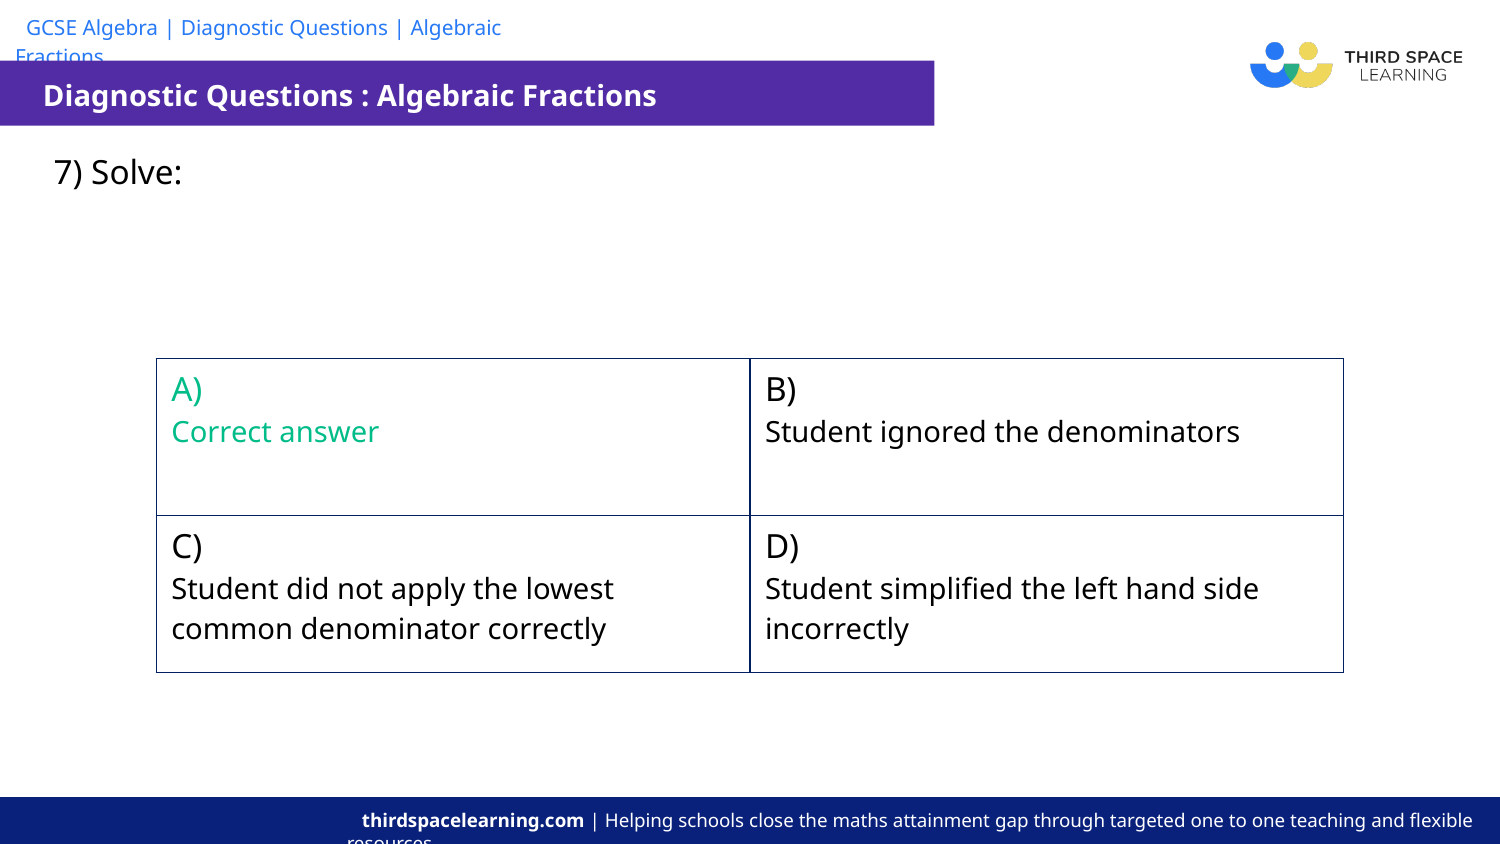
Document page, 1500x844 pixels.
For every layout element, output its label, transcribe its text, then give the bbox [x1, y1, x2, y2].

text_box Diagnostic Questions : Algebraic Fractions [27, 61, 778, 127]
picture [1250, 33, 1465, 99]
